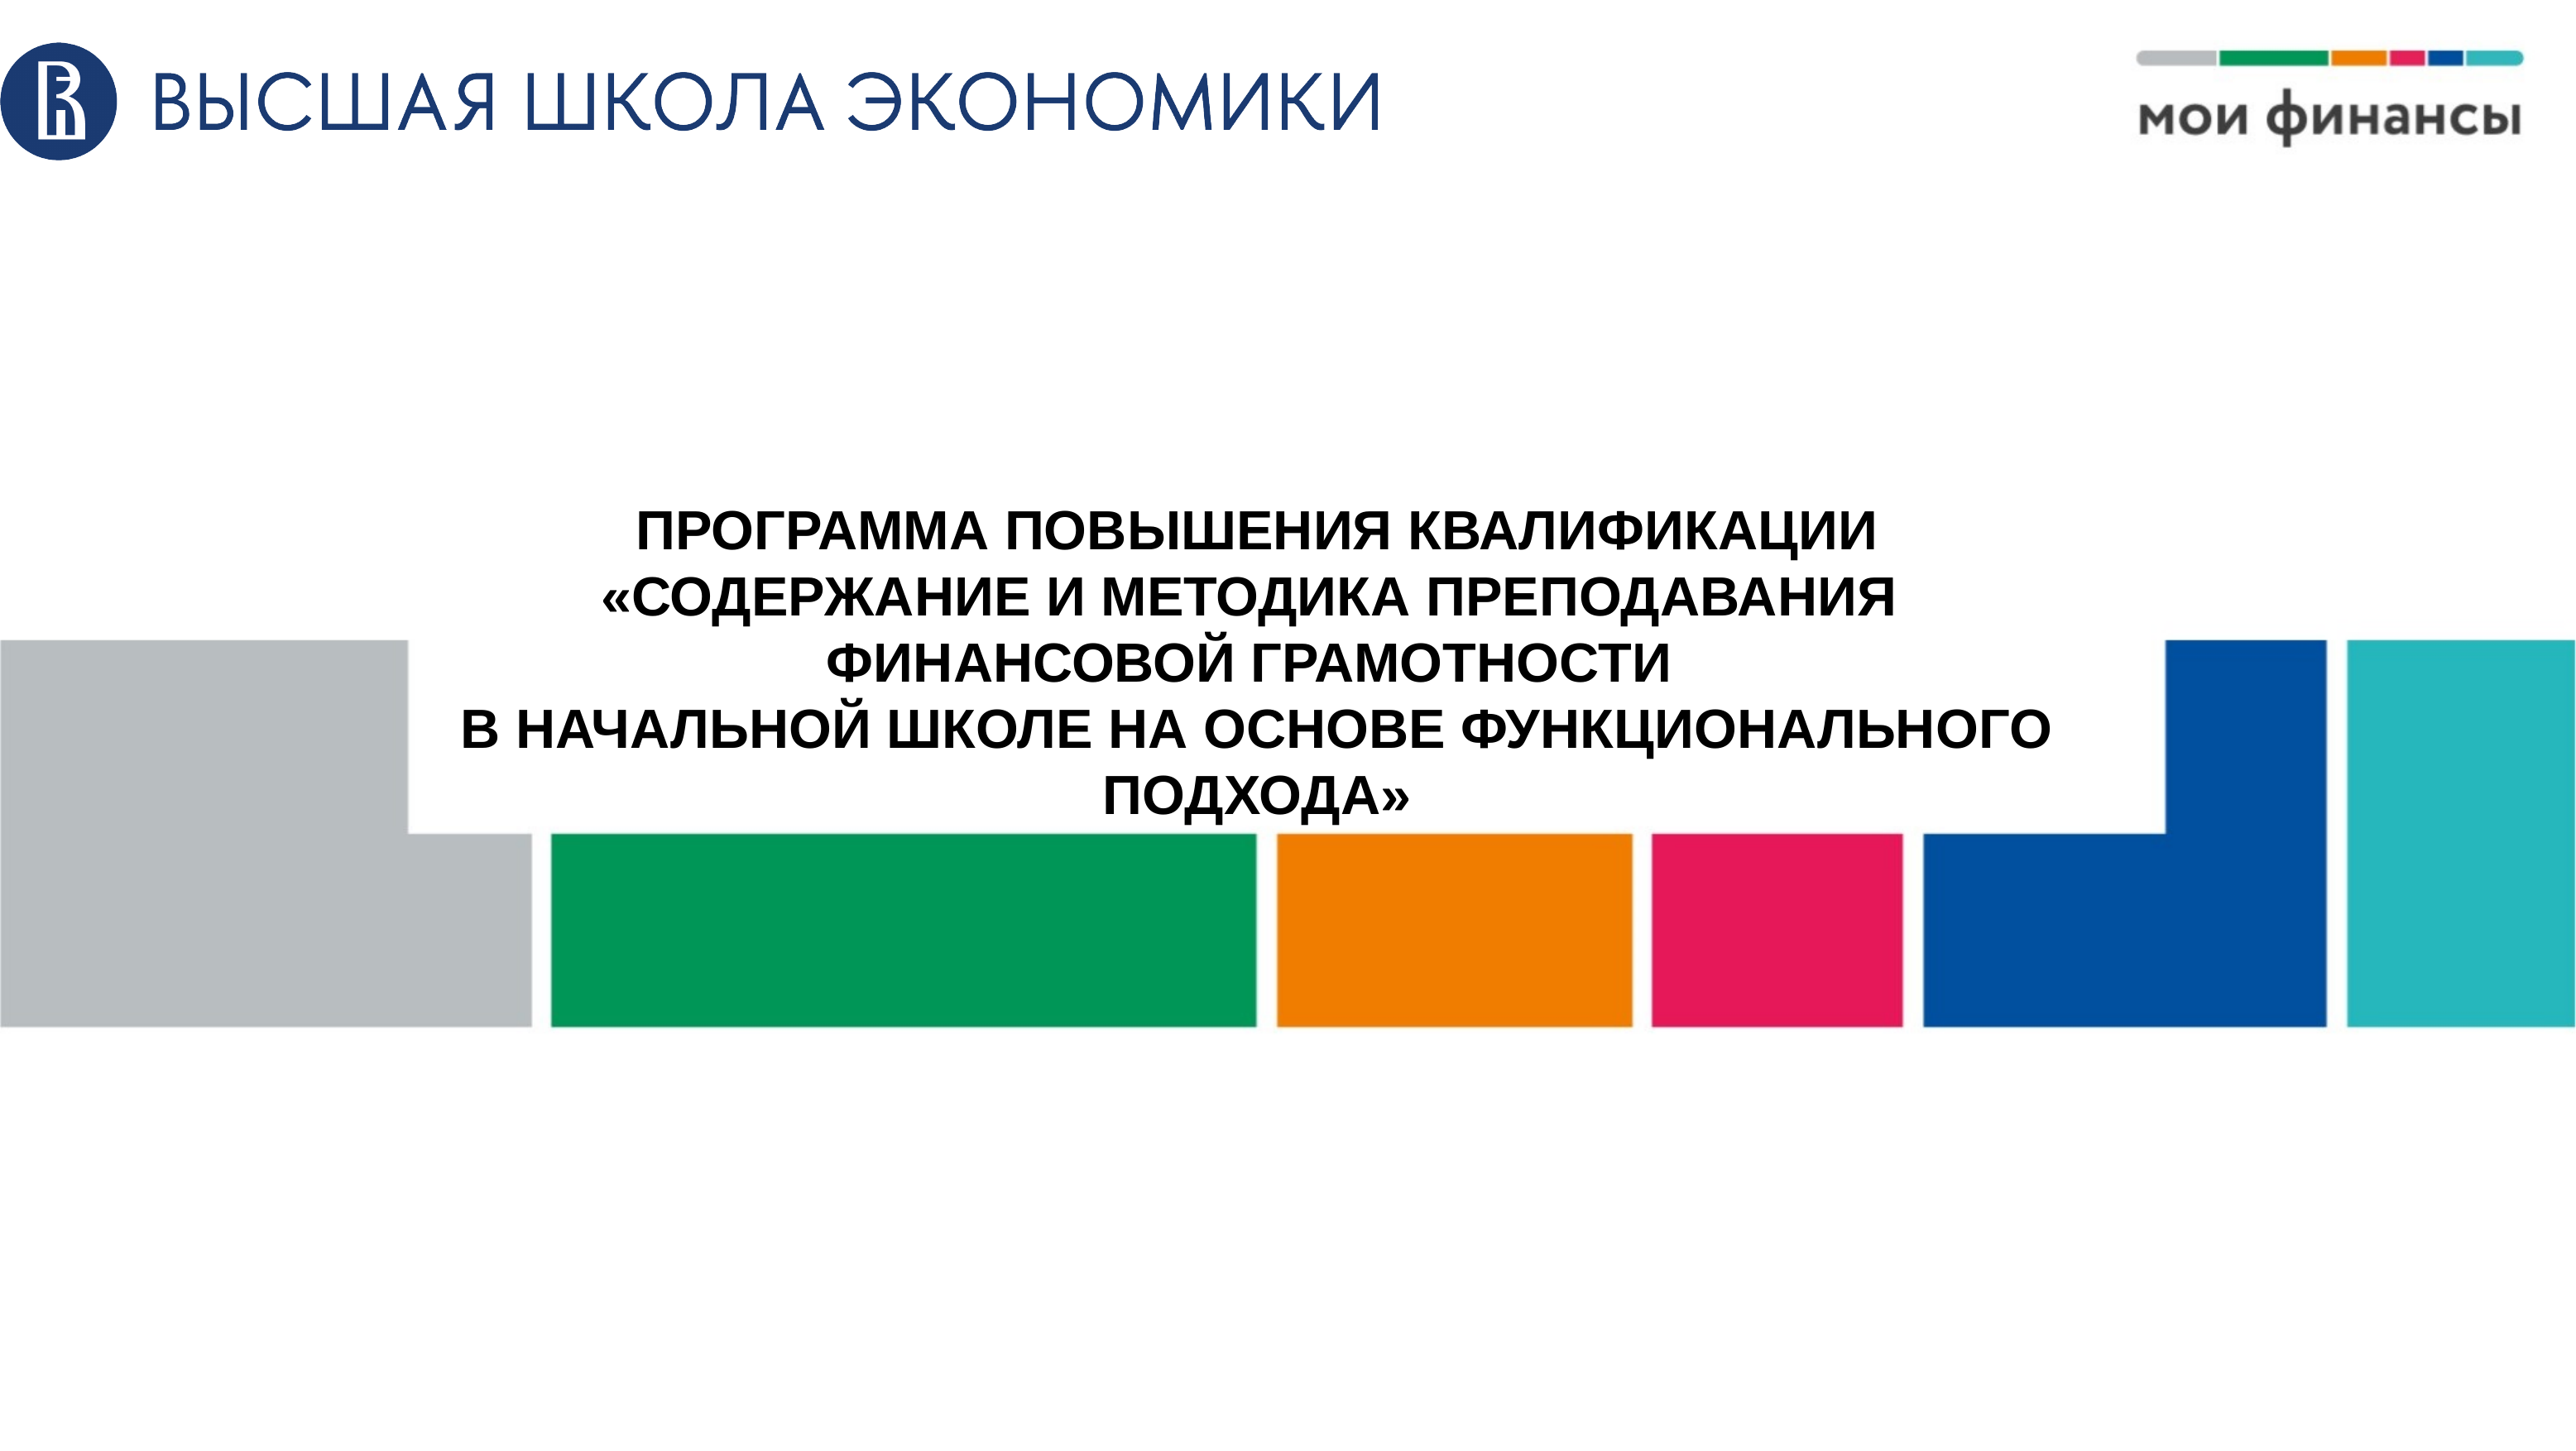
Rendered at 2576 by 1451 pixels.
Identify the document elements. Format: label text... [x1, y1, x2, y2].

picture [0, 0, 2576, 1451]
text_box ПРОГРАММА ПОВЫШЕНИЯ КВАЛИФИКАЦИИ «СОДЕРЖАНИЕ И МЕТОДИКА ПРЕПОДАВАНИЯ ФИНАНСОВОЙ ГРАМОТНОСТИ В НАЧАЛЬНОЙ ШКОЛЕ НА ОСНОВЕ ФУНКЦИОНАЛЬНОГО ПОДХОДА» [418, 485, 2096, 836]
